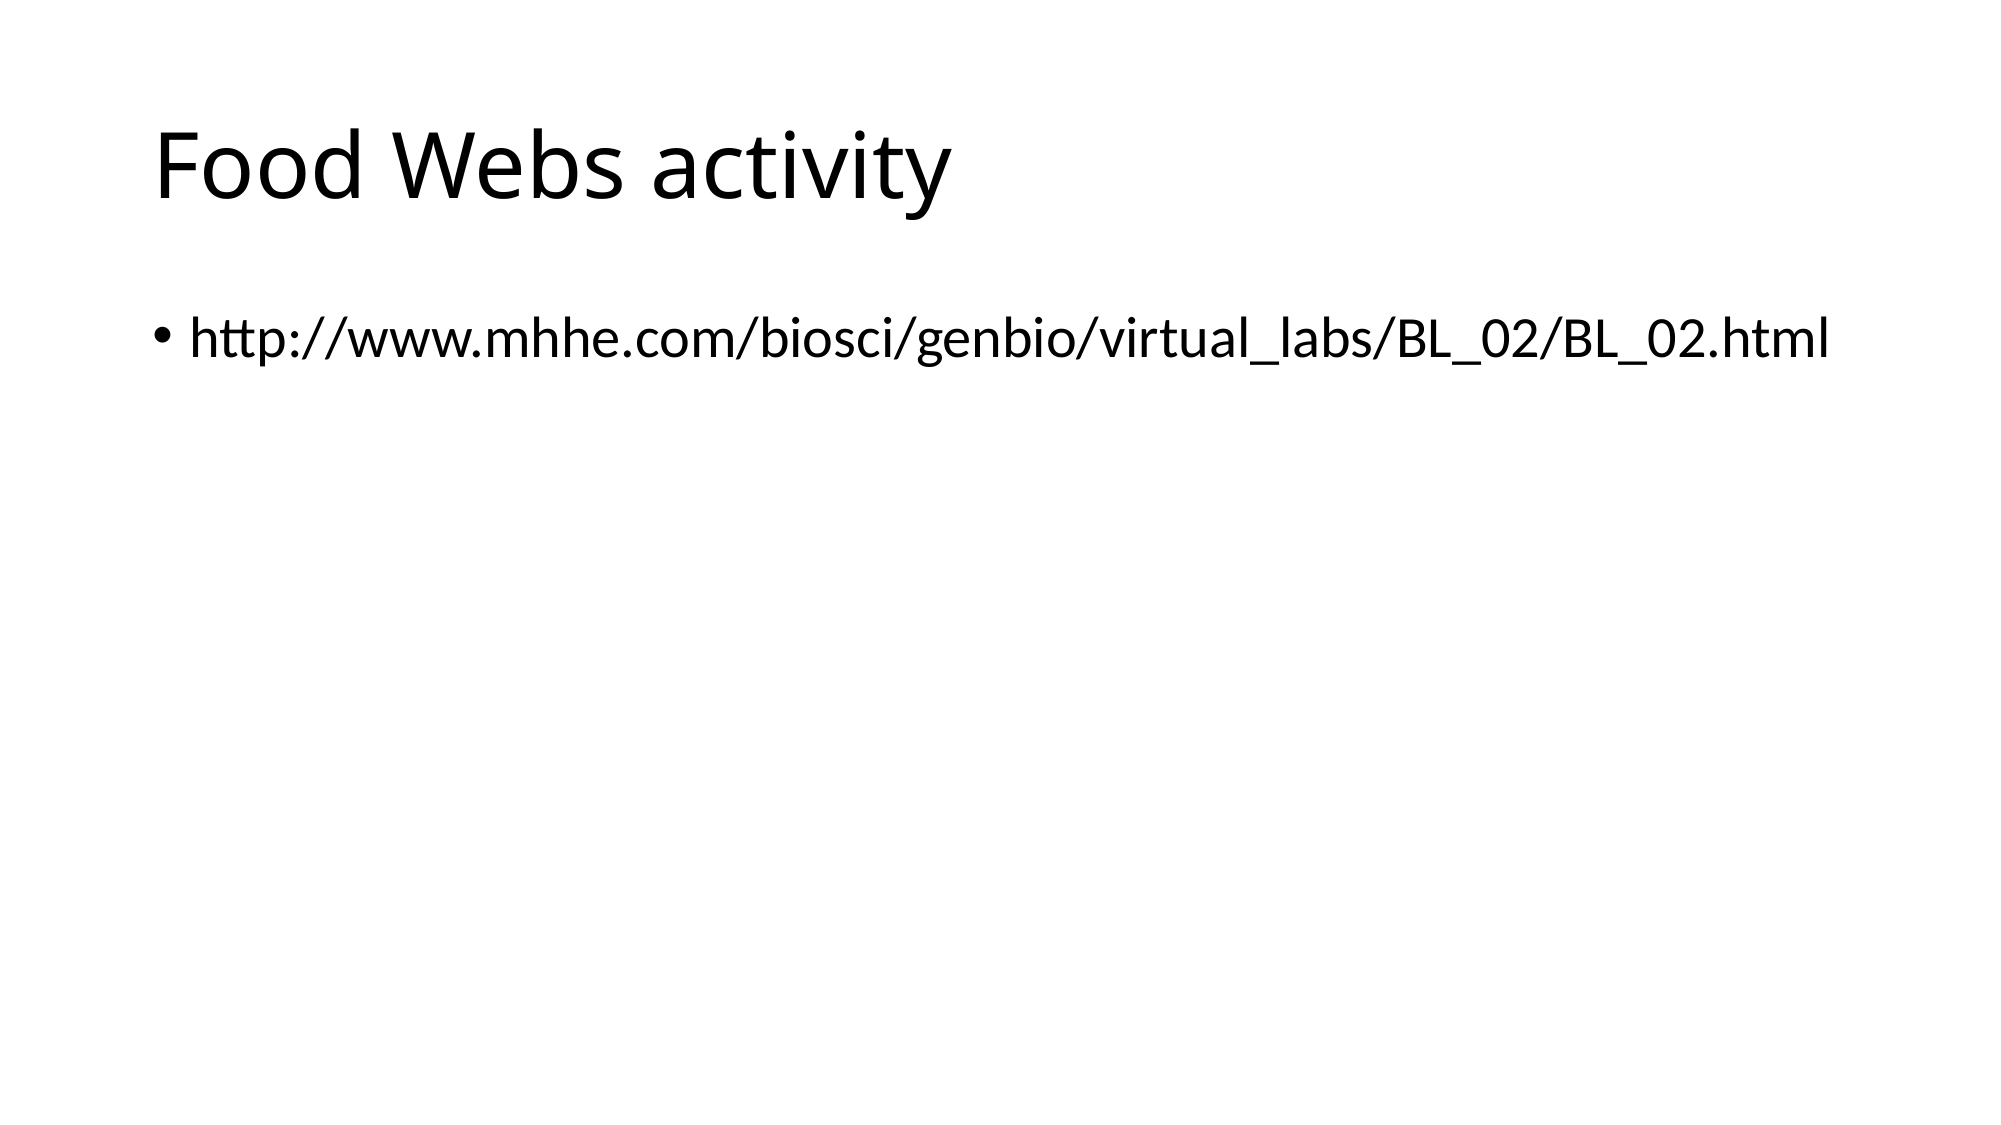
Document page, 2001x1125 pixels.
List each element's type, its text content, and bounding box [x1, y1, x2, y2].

list http://www.mhhe.com/biosci/genbio/virtual_labs/BL_02/BL_02.html [137, 299, 1863, 1014]
title Food Webs activity [137, 59, 1863, 278]
